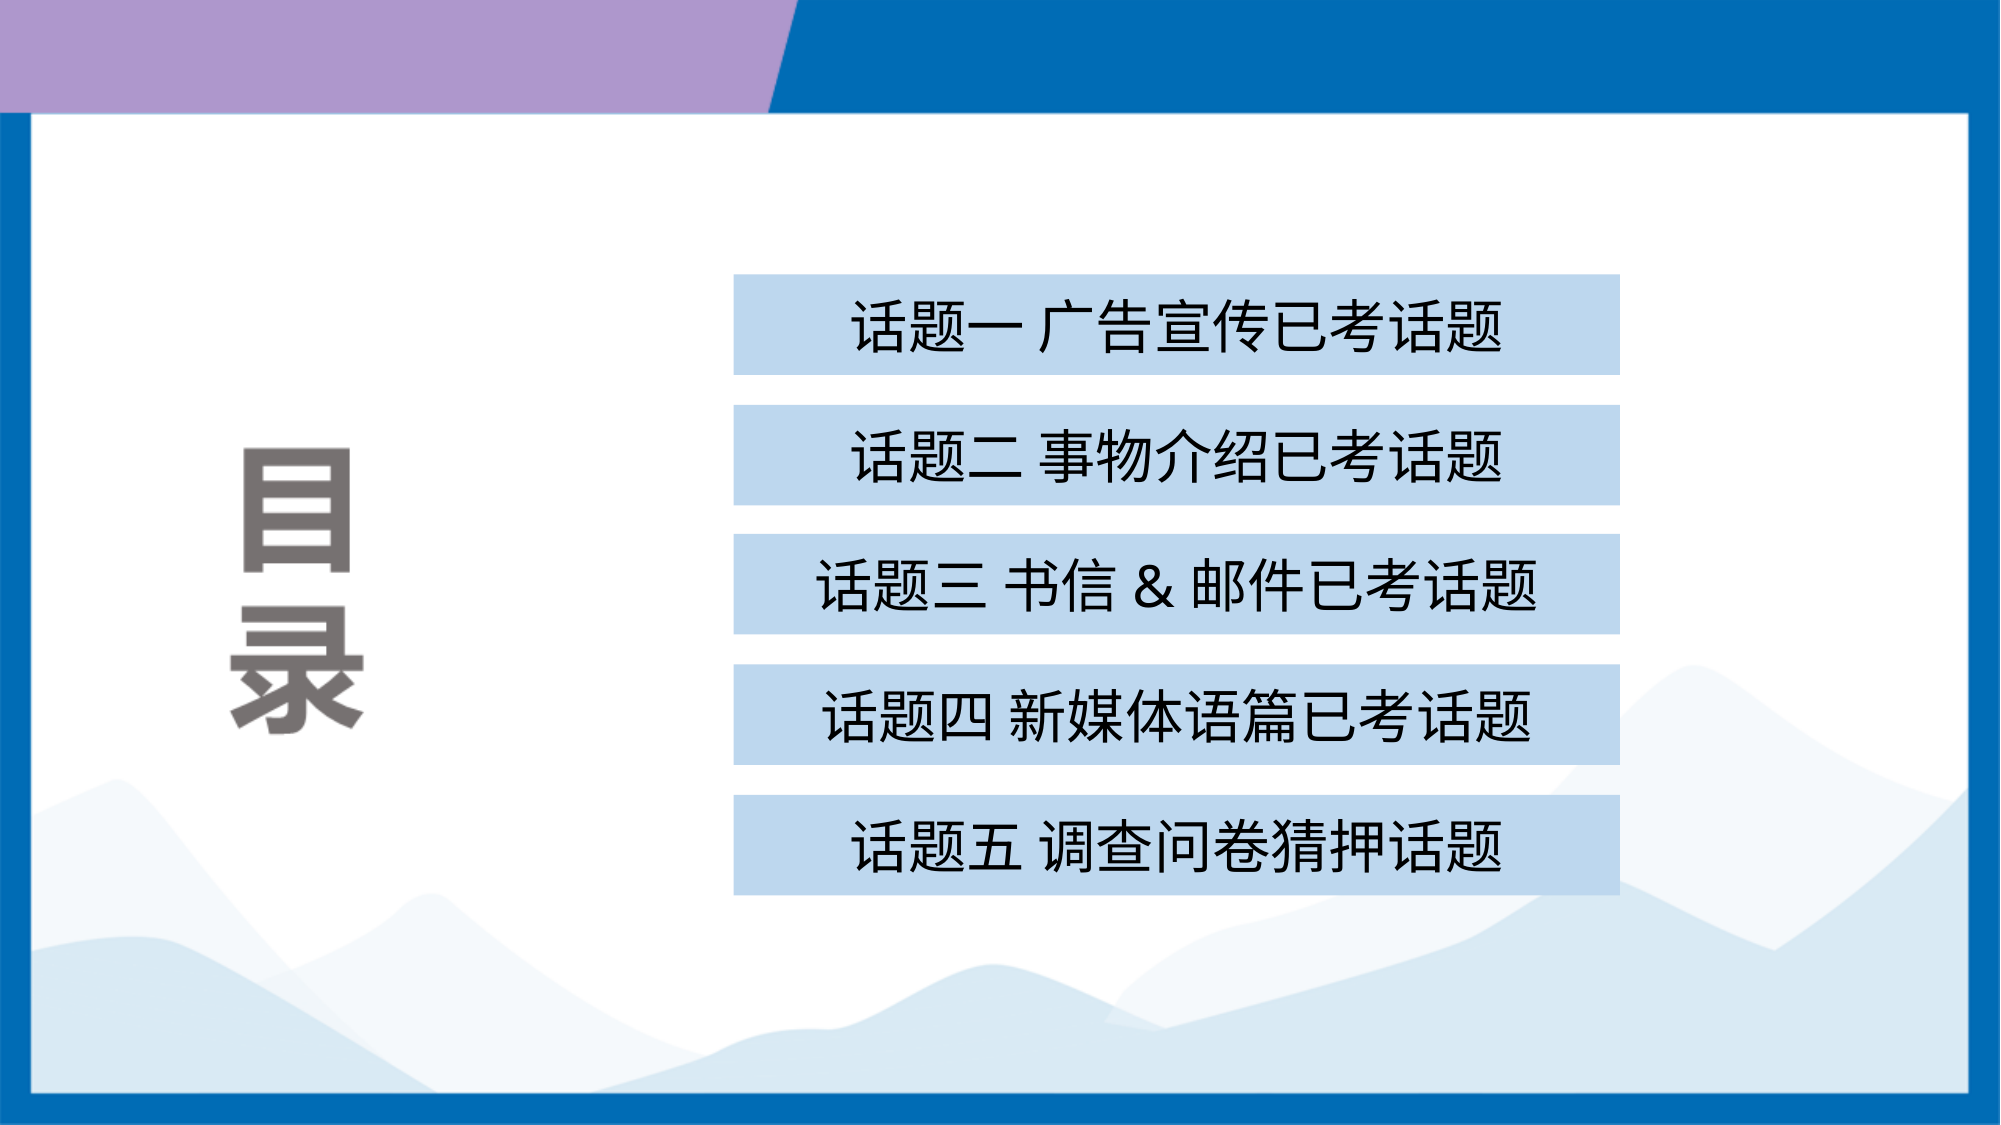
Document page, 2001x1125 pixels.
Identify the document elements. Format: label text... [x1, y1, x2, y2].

text_box 话题五 调查问卷猜押话题 [733, 794, 1620, 896]
text_box 话题四 新媒体语篇已考话题 [733, 664, 1620, 765]
text_box 话题二 事物介绍已考话题 [733, 404, 1620, 506]
text_box 话题一 广告宣传已考话题 [733, 274, 1620, 375]
text_box 话题三 书信&邮件已考话题 [733, 533, 1620, 635]
picture [0, 0, 2000, 1125]
